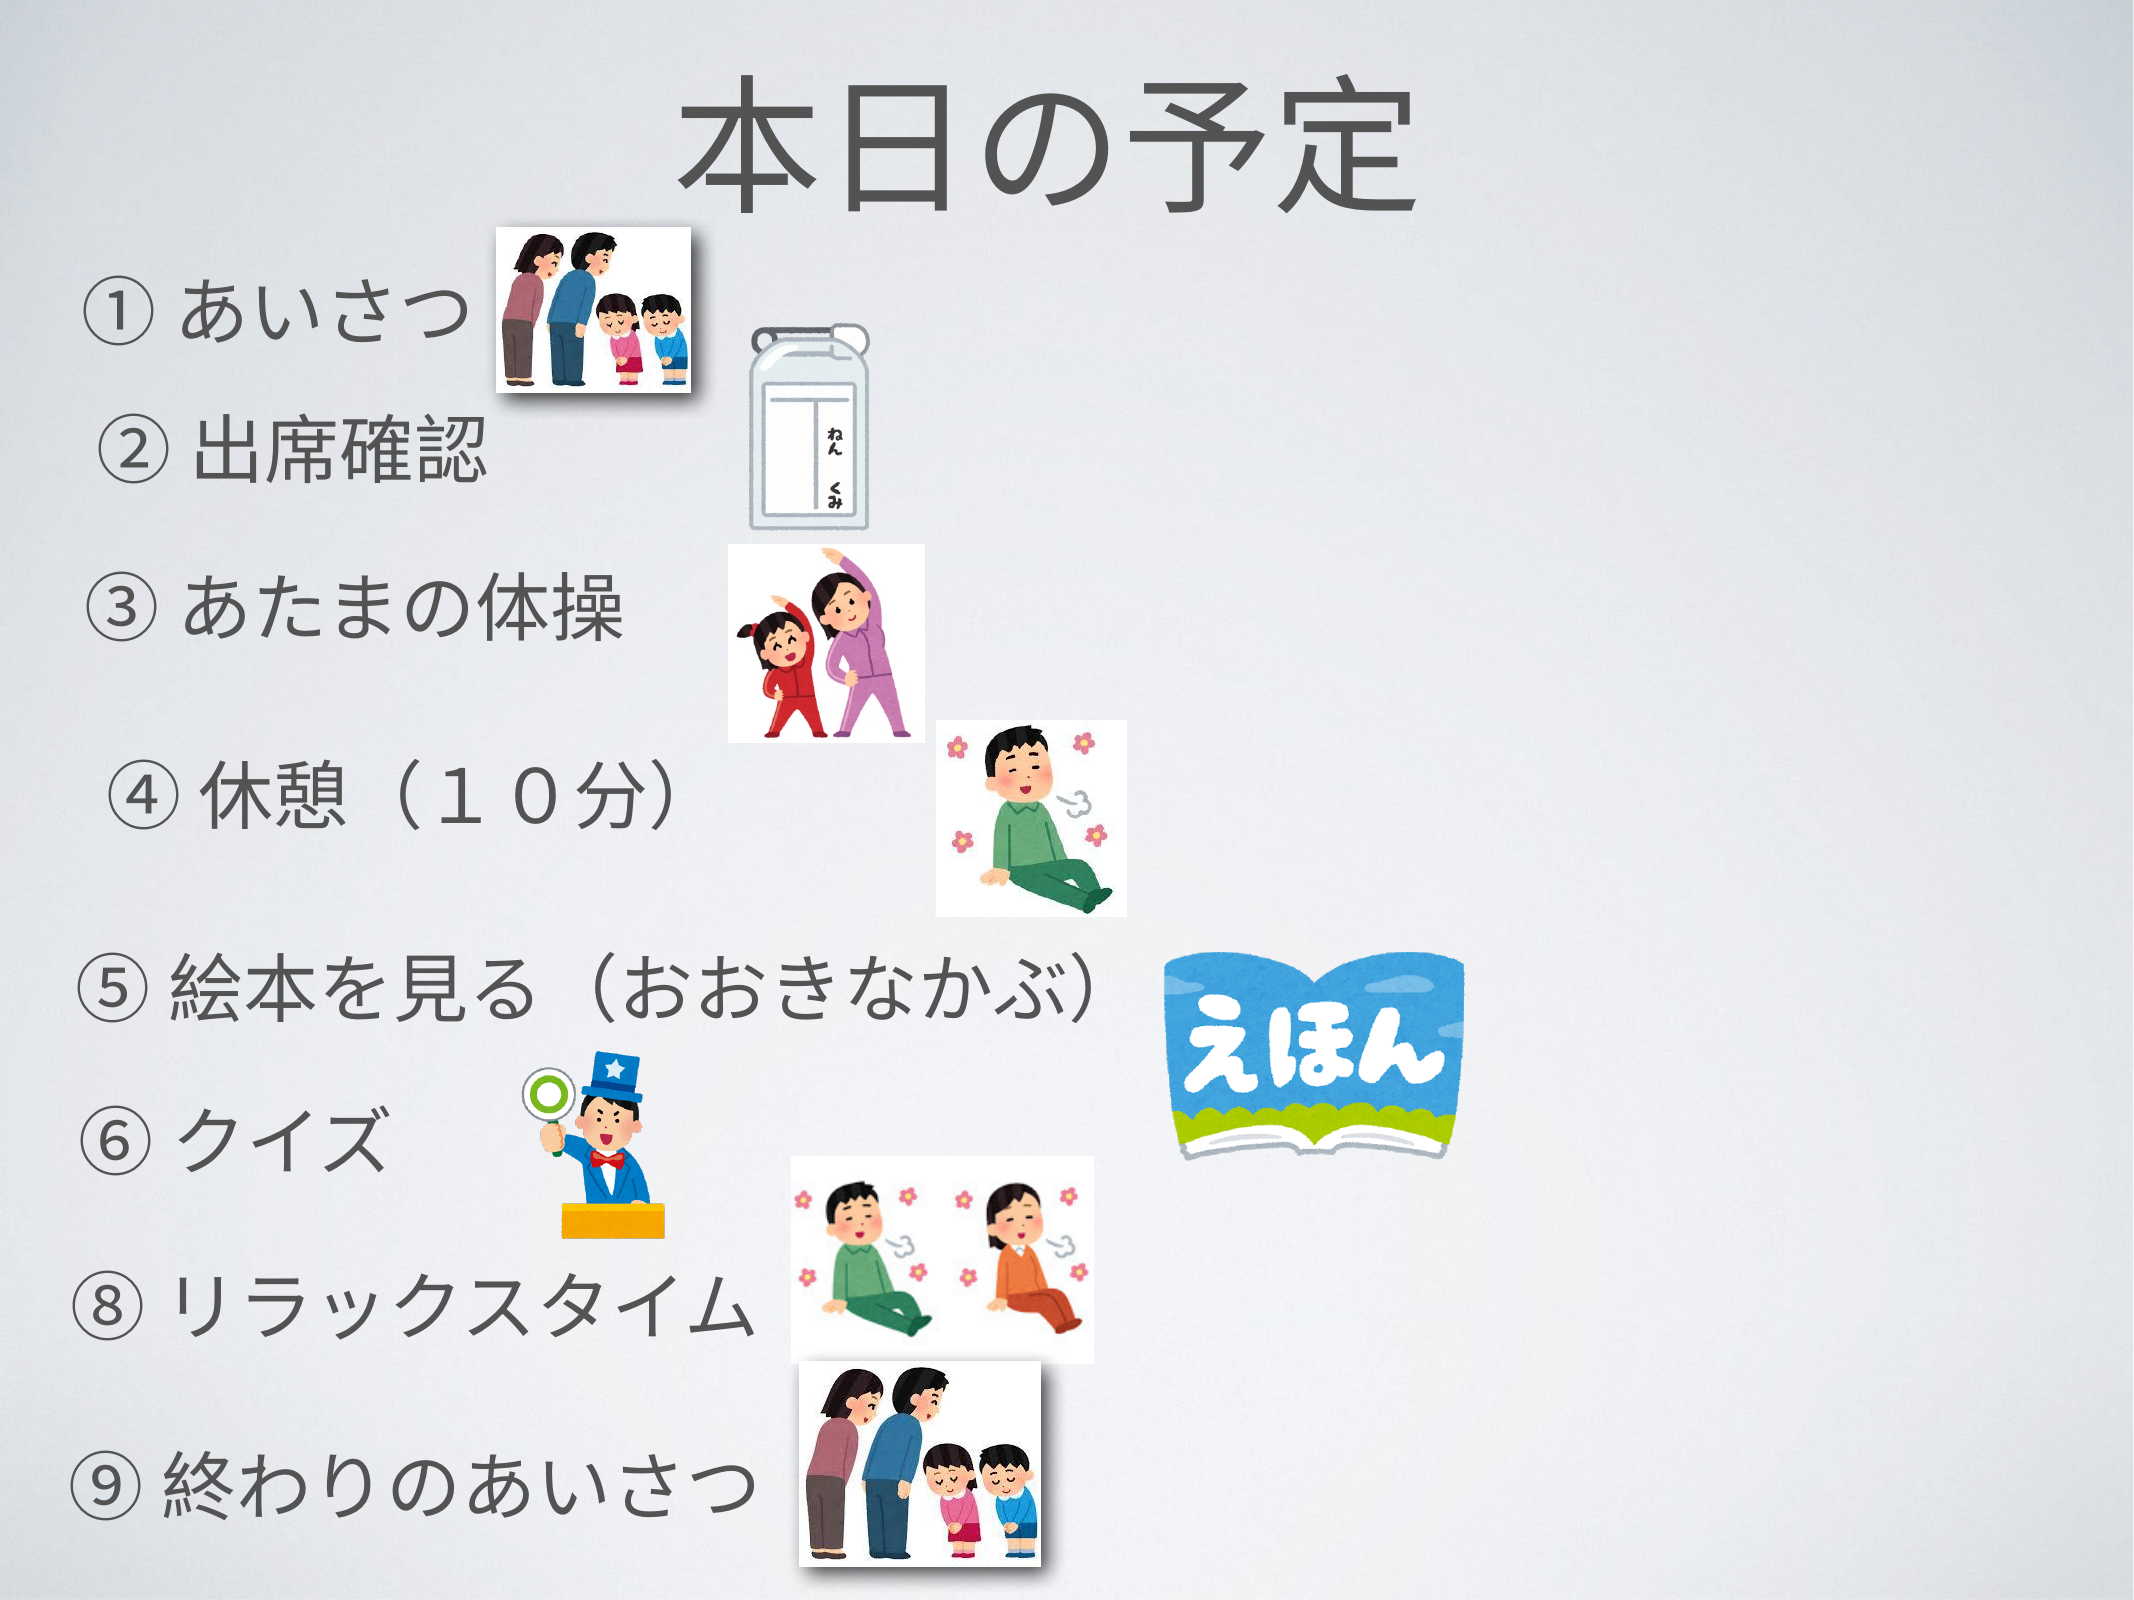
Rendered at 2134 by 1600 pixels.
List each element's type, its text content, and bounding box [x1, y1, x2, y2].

picture [0, 0, 2134, 1600]
text_box ⑥クイズ [69, 1086, 403, 1193]
text_box ④休憩（１０分） [97, 740, 733, 847]
text_box ⑤絵本を見る（おおきなかぶ） [67, 933, 1149, 1040]
text_box ⑨終わりのあいさつ [60, 1431, 770, 1538]
picture [495, 227, 691, 393]
text_box ②出席確認 [87, 394, 498, 501]
text_box ③あたまの体操 [76, 552, 634, 659]
text_box ⑧リラックスタイム [62, 1251, 768, 1358]
text_box ①あいさつ [72, 256, 483, 364]
title 本日の予定 [39, 0, 2057, 408]
